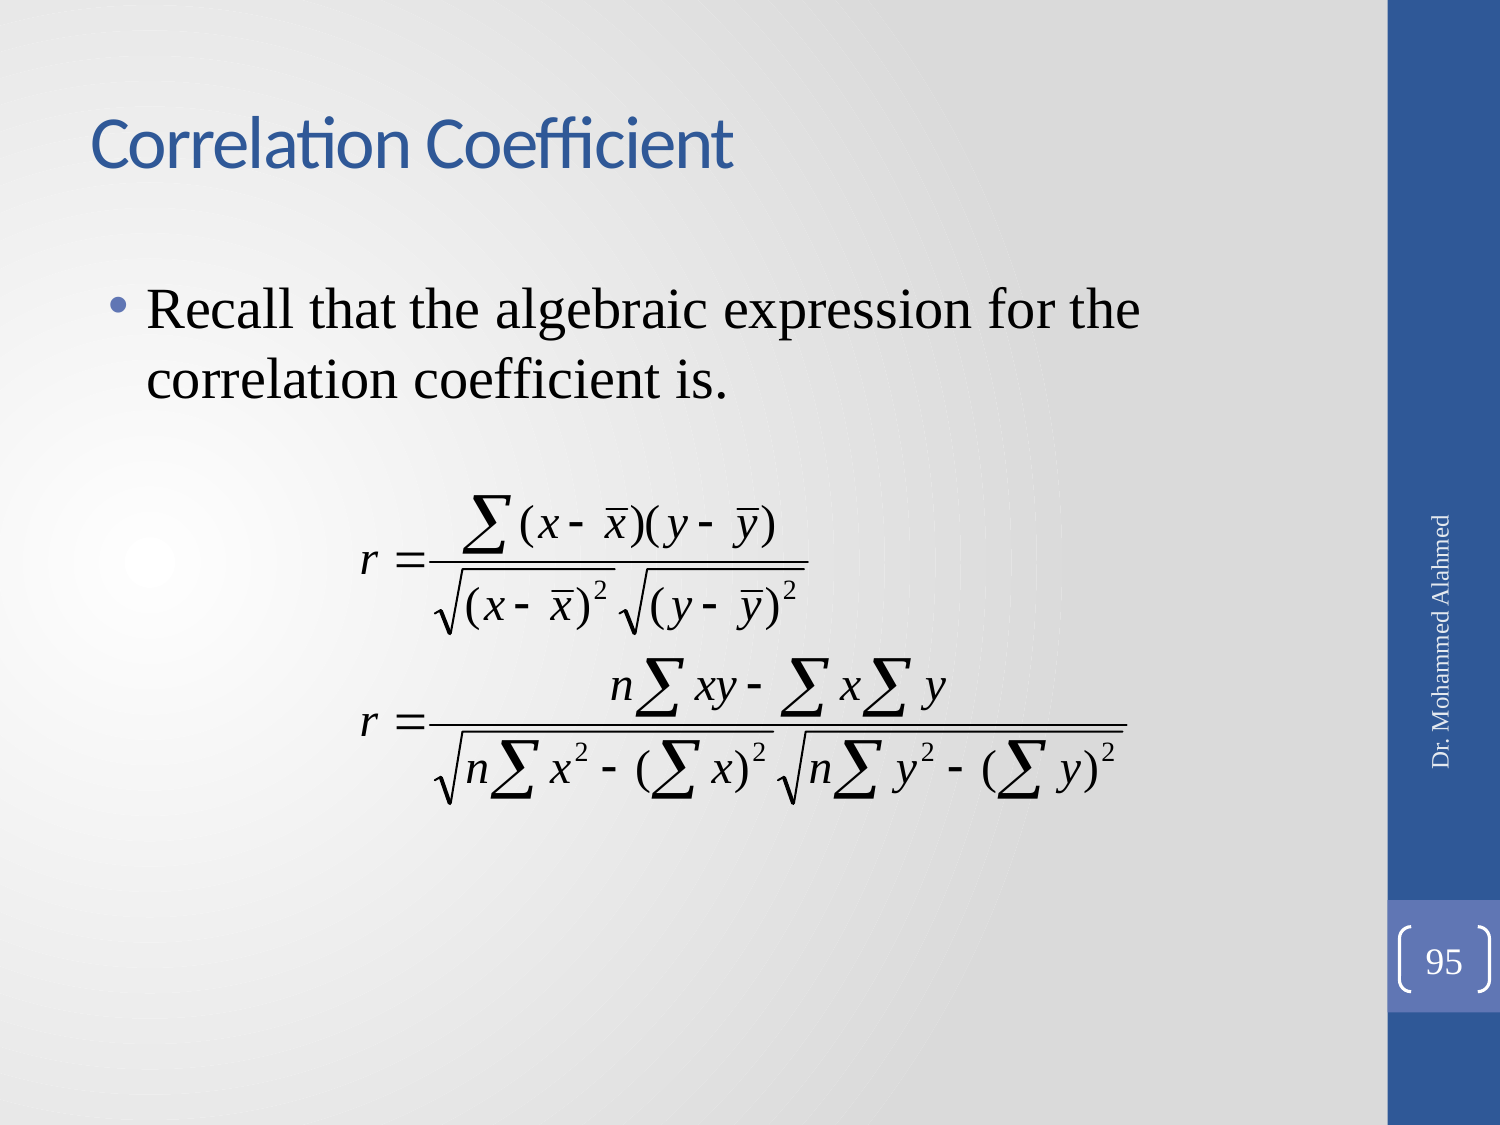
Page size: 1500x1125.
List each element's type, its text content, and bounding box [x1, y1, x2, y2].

list Recall that the algebraic expression for the correlation coefficient is. [75, 262, 1325, 1050]
slide_number 95 [1397, 925, 1492, 994]
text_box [351, 486, 1138, 815]
title Correlation Coefficient [75, 45, 1325, 233]
footer Dr. Mohammed Alahmed [1408, 500, 1469, 889]
